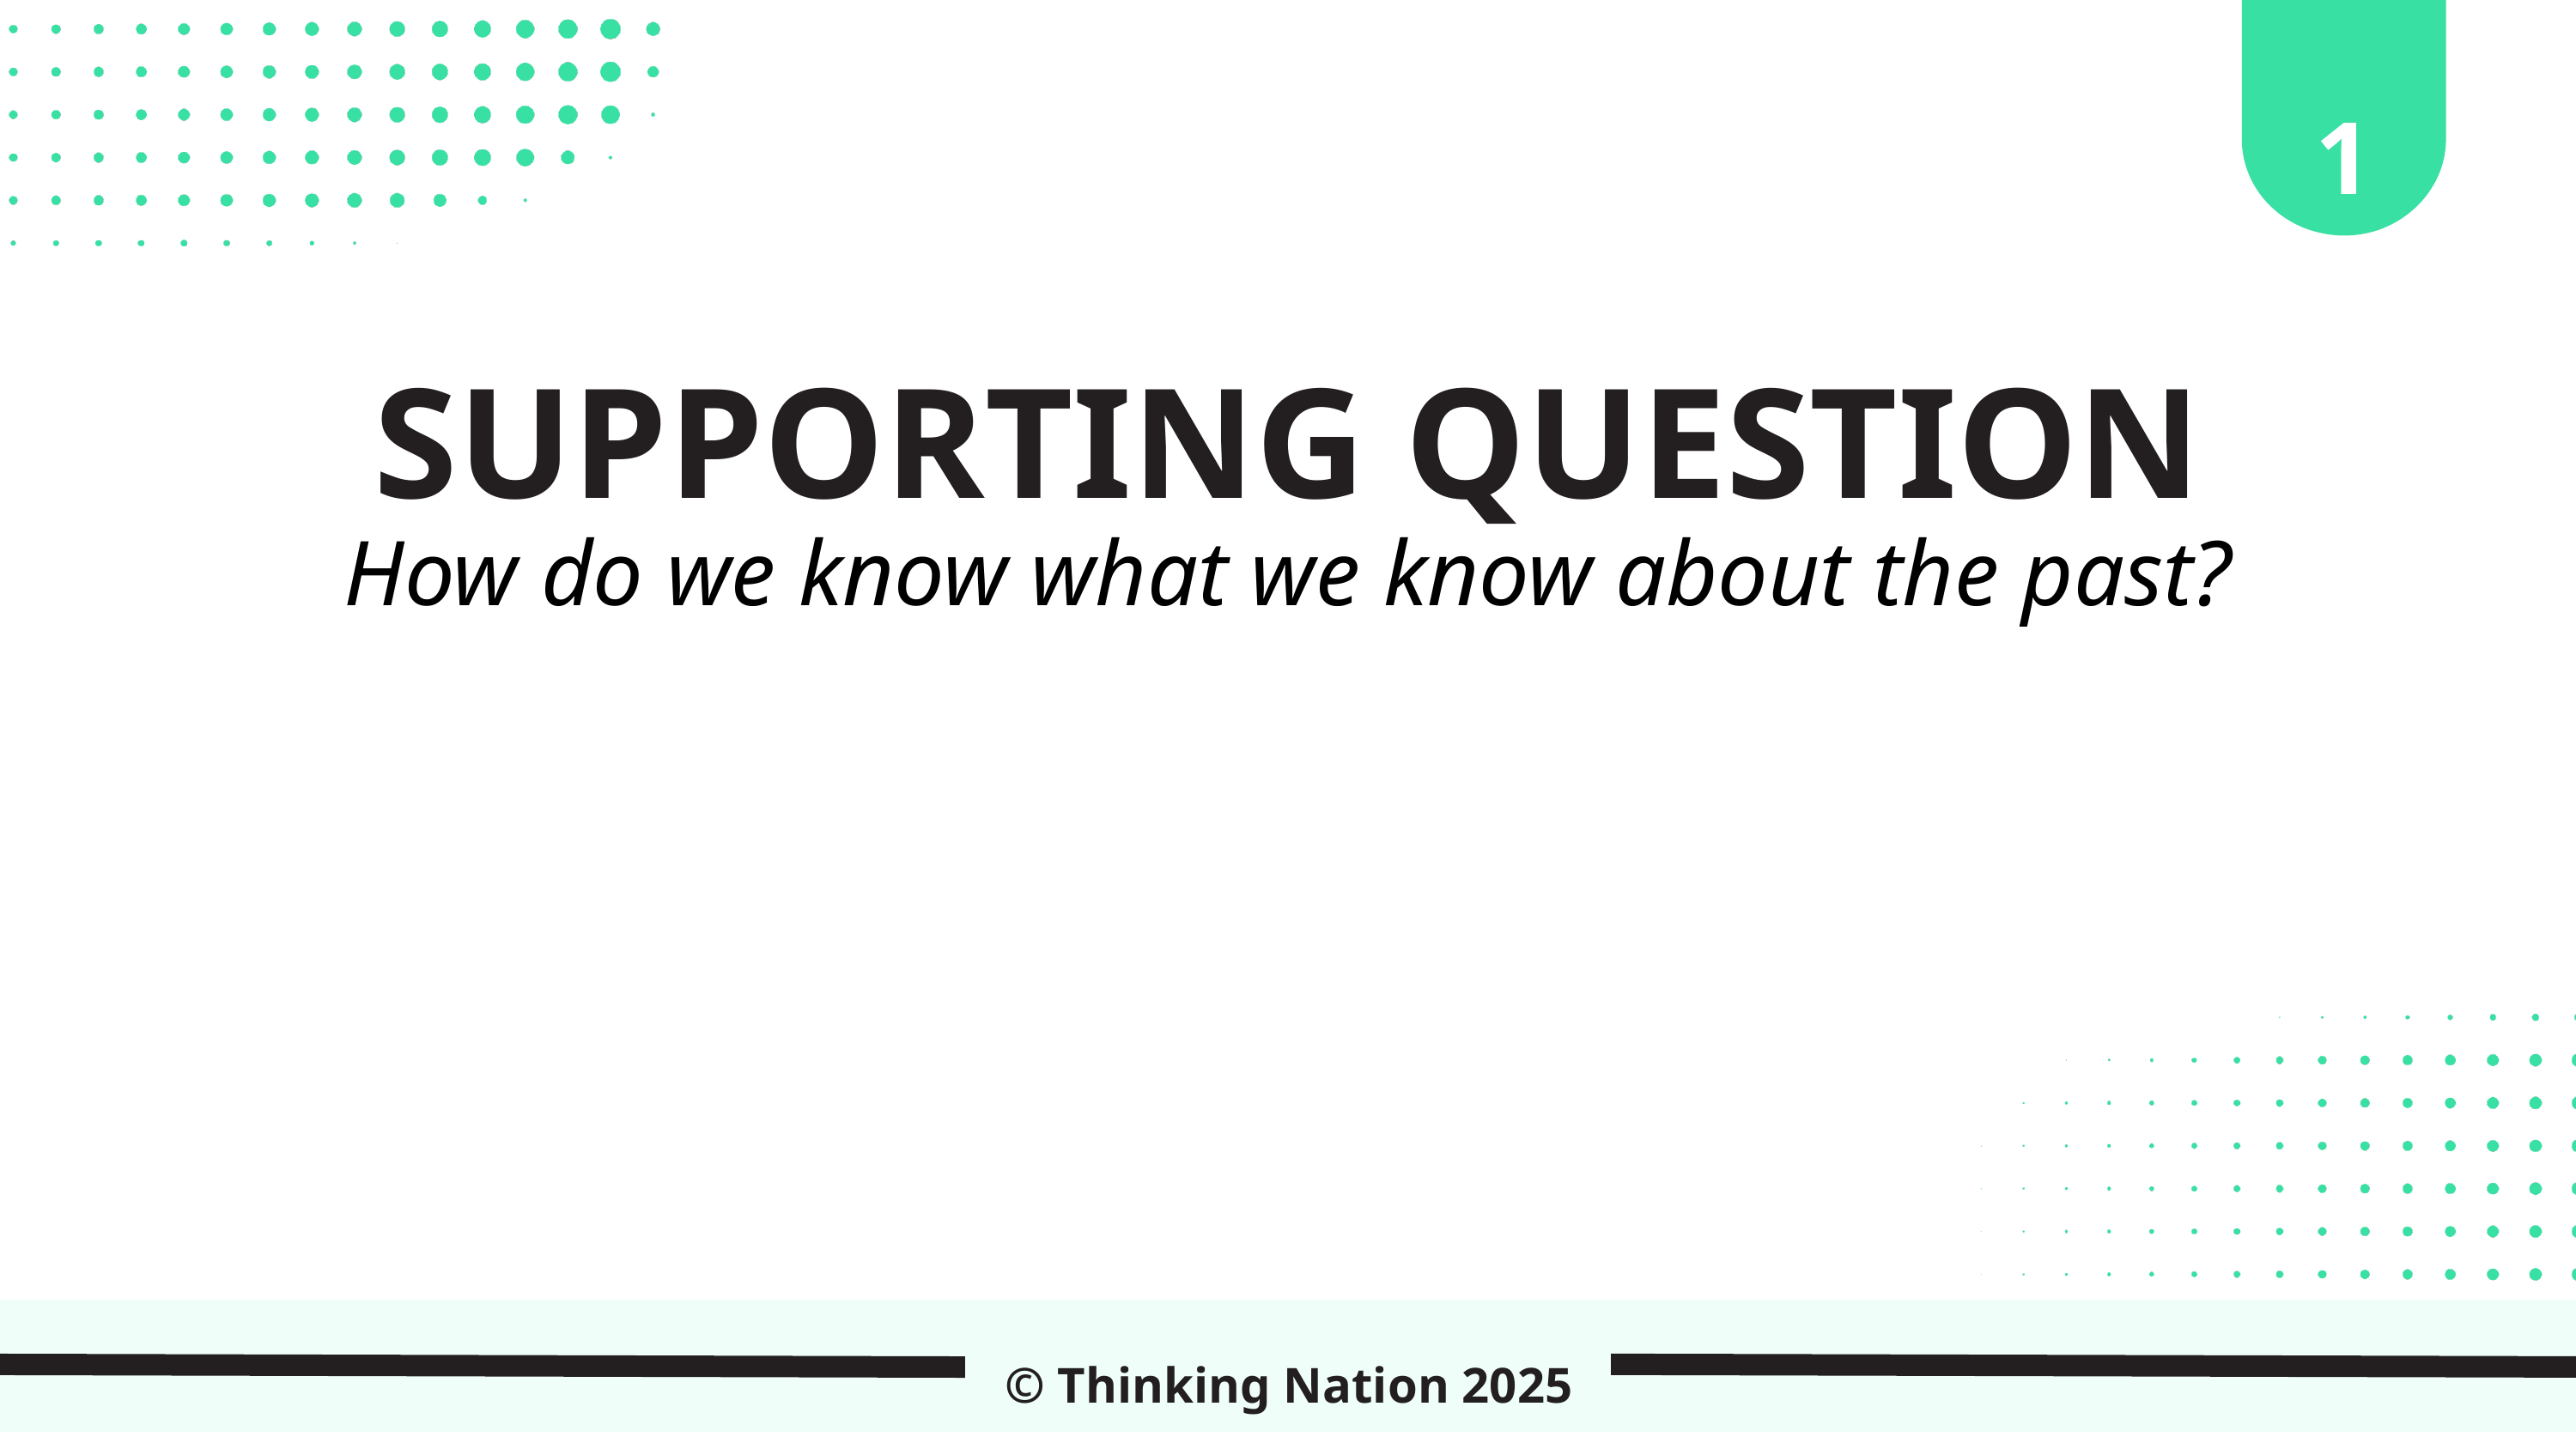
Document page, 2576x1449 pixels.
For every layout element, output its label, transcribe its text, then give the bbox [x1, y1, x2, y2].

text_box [2233, 0, 2455, 236]
text_box How do we know what we know about the past? [234, 516, 2342, 624]
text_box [0, 1299, 2576, 1433]
text_box SUPPORTING QUESTION [359, 273, 2216, 530]
text_box [0, 0, 660, 246]
text_box [1938, 1013, 2576, 1299]
